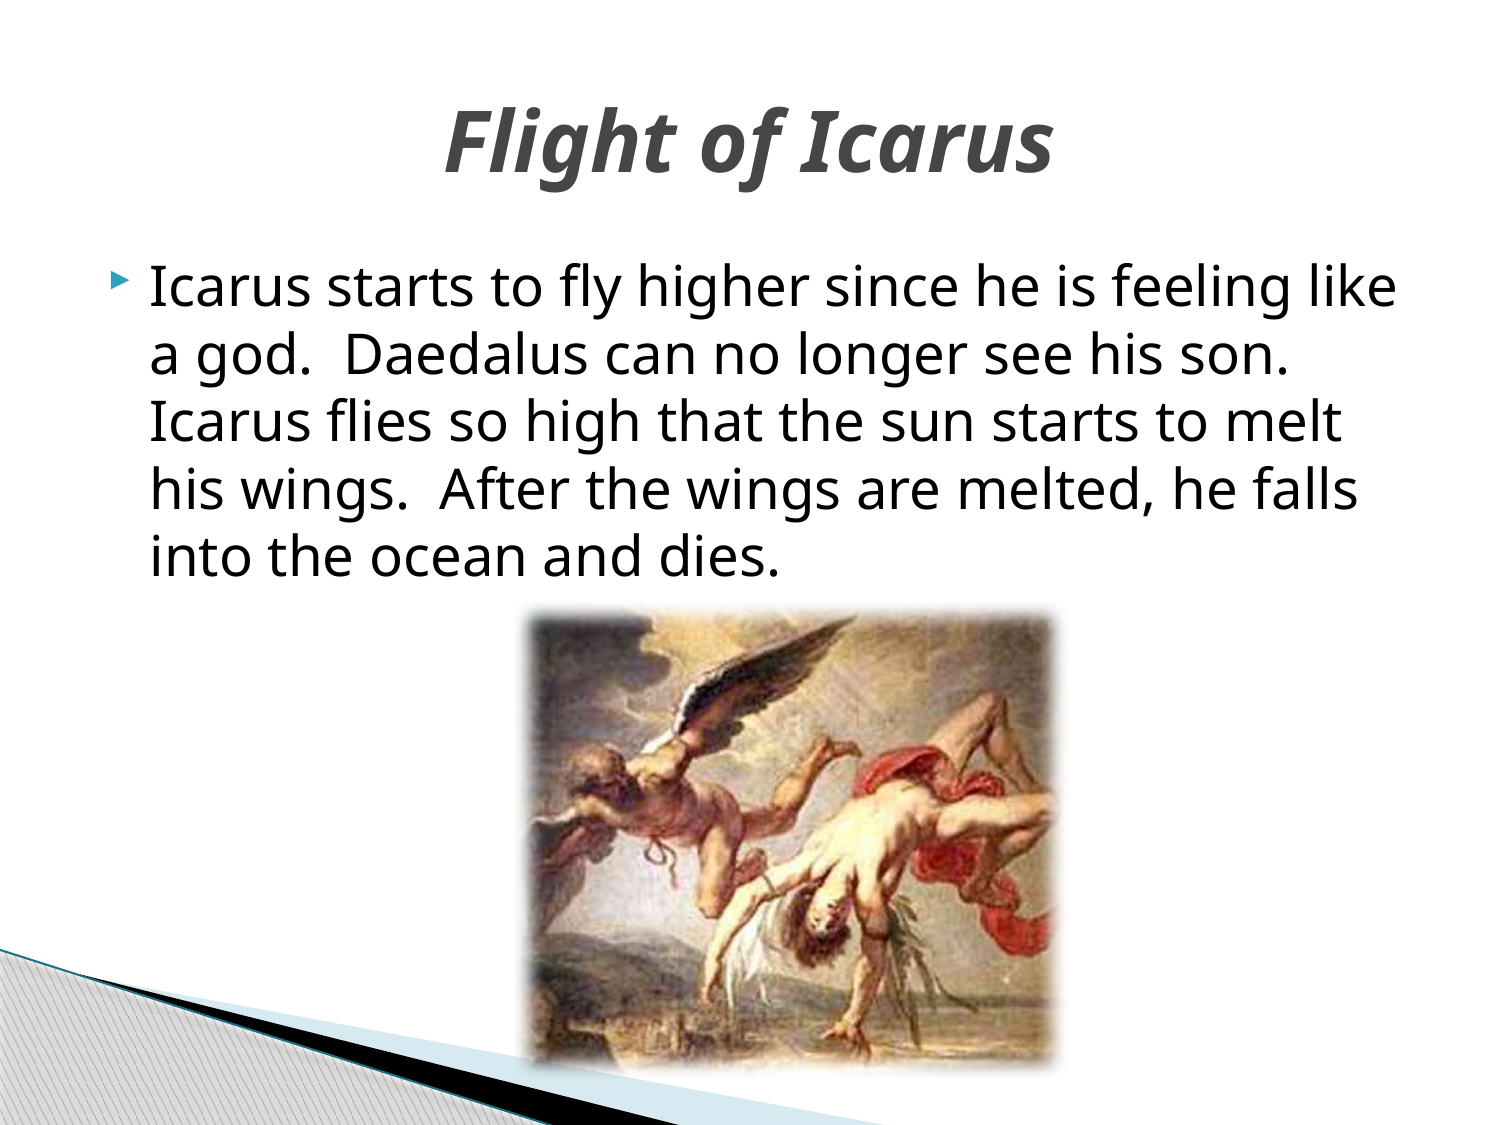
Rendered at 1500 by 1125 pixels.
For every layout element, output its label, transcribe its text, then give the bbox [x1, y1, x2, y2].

list Icarus starts to fly higher since he is feeling like a god. Daedalus can no longer see his son. Icarus flies so high that the sun starts to melt his wings. After the wings are melted, he falls into the ocean and dies. [75, 243, 1425, 986]
picture [512, 599, 1069, 1081]
title Flight of Icarus [75, 45, 1425, 233]
